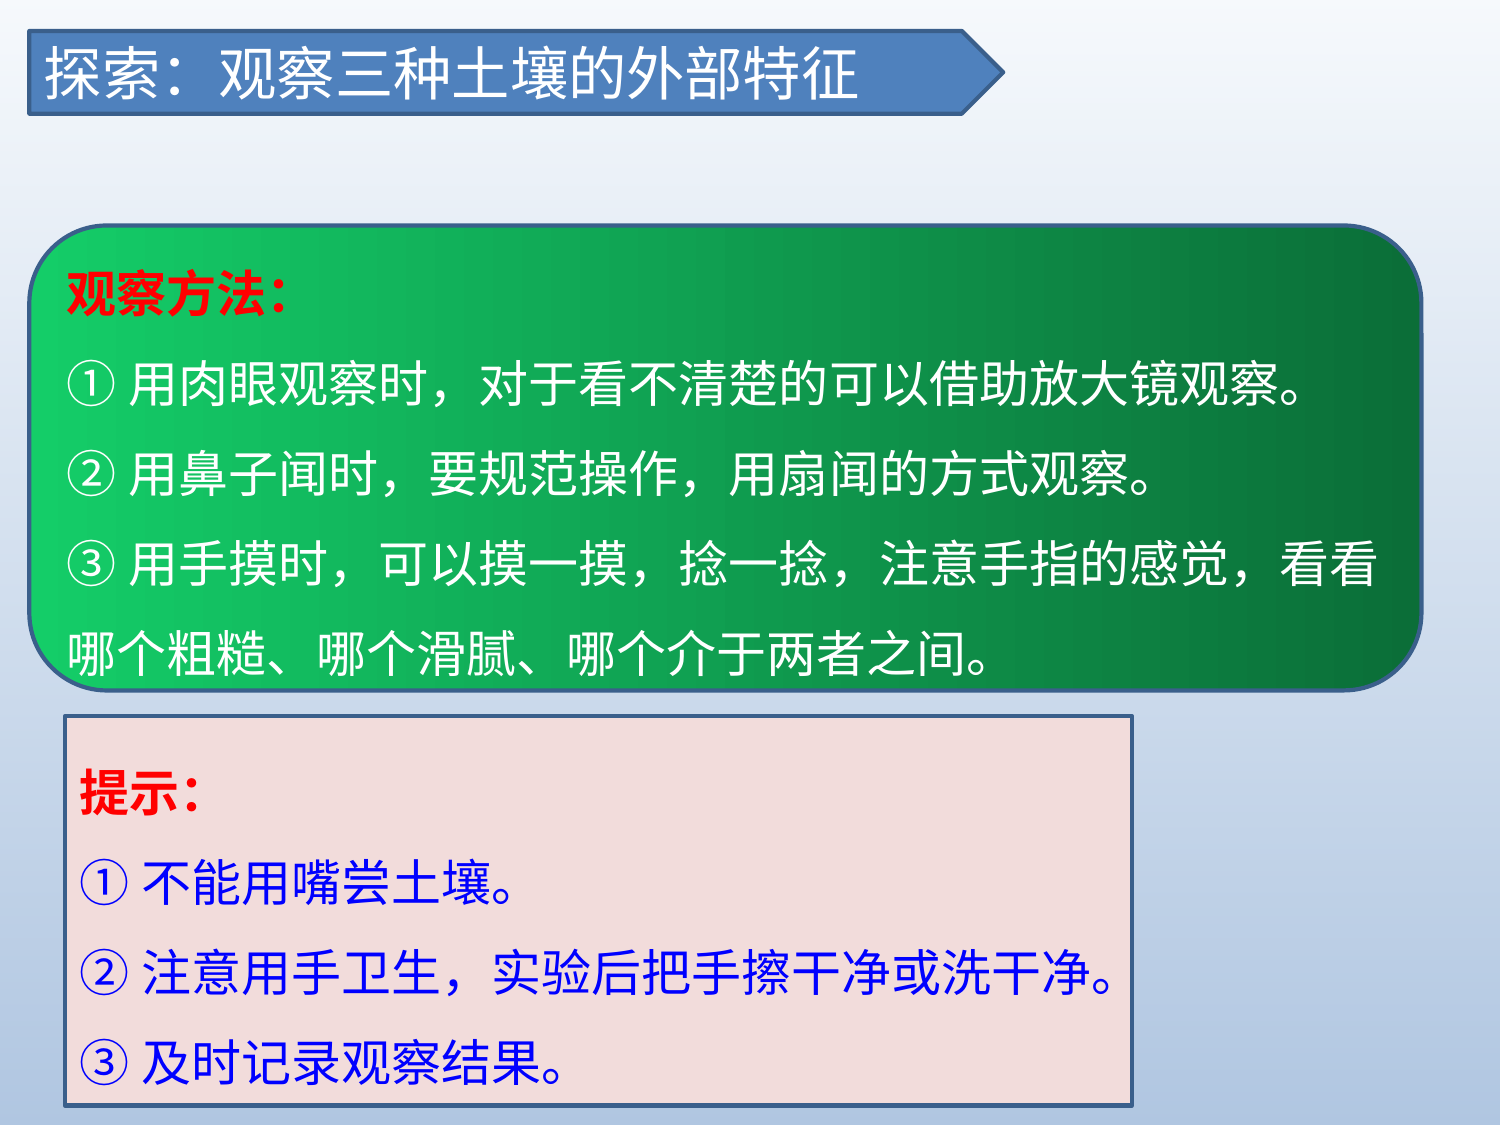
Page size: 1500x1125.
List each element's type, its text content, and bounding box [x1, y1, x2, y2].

text_box 探索：观察三种土壤的外部特征 [27, 28, 1006, 116]
text_box 提示： ①不能用嘴尝土壤。 ②注意用手卫生，实验后把手擦干净或洗干净。 ③及时记录观察结果。 [63, 714, 1134, 1108]
text_box 观察方法： ①用肉眼观察时，对于看不清楚的可以借助放大镜观察。 ②用鼻子闻时，要规范操作，用扇闻的方式观察。 ③用手摸时，可以摸一摸，捻一捻，注意手指的感觉，看看哪个粗糙、哪个滑腻、哪个介于两者之间。 [27, 223, 1424, 693]
